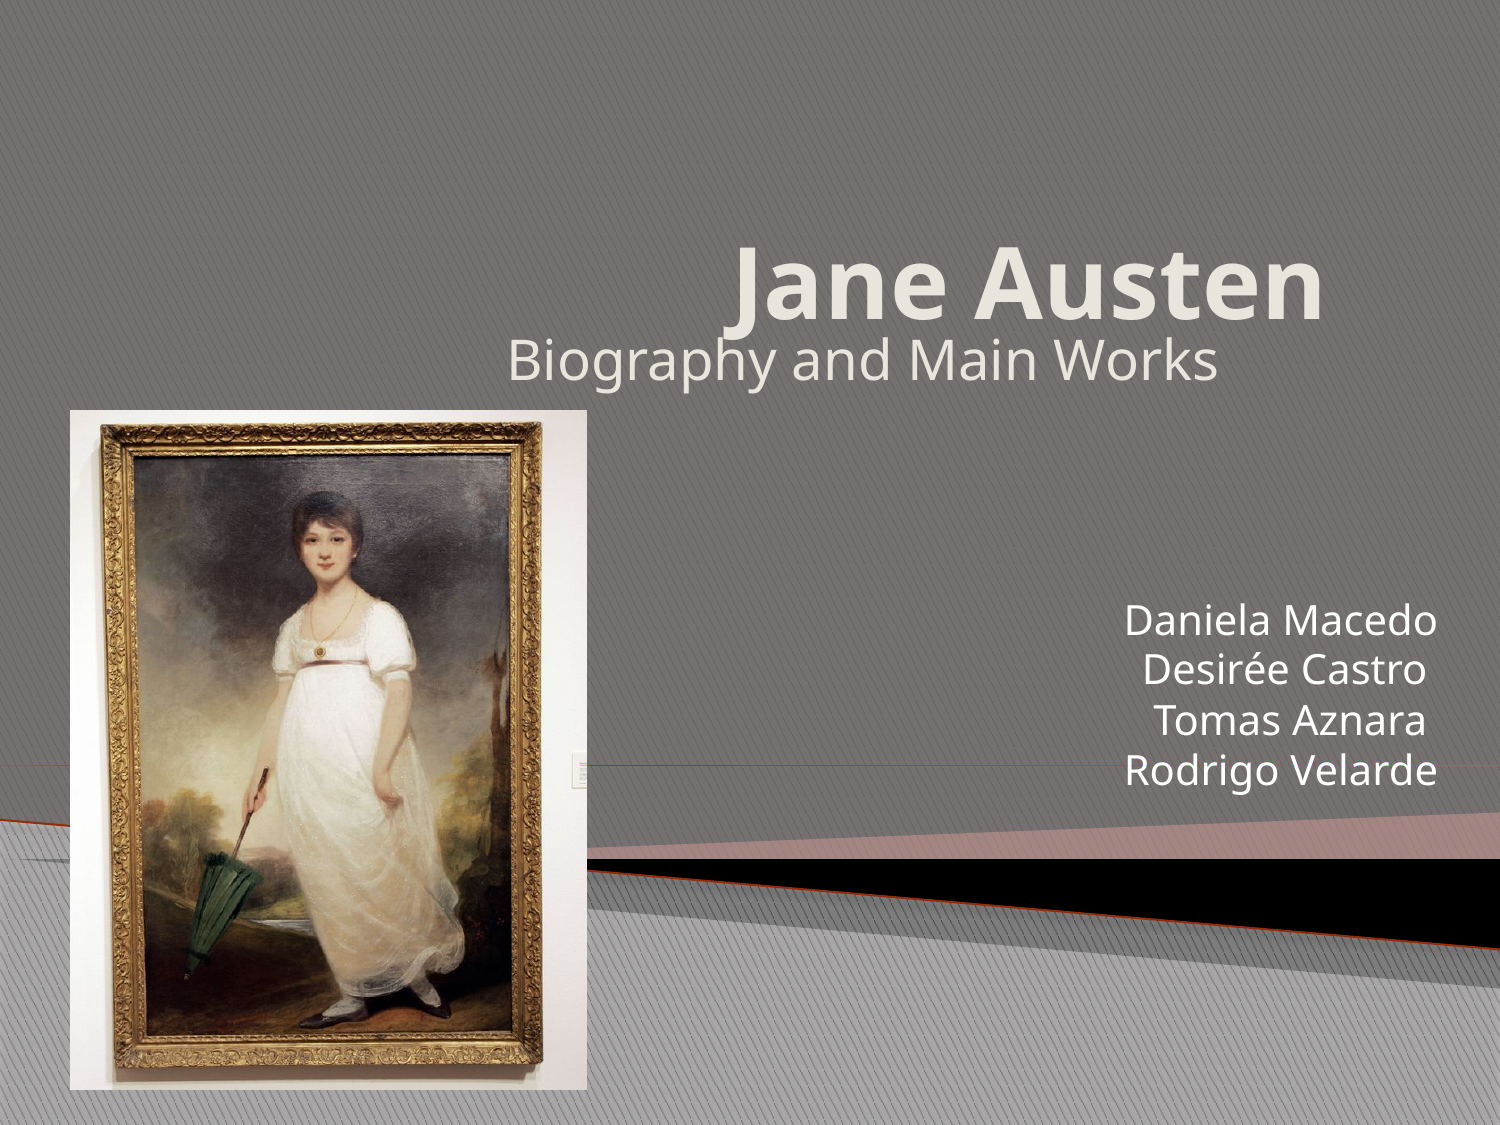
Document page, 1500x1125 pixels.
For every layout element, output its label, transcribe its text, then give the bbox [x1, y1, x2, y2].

subtitle Biography and Main Works [187, 316, 1238, 585]
picture [5, 409, 1500, 1091]
title Jane Austen [93, 105, 1369, 347]
text_box Daniela Macedo Desirée Castro Tomas Aznara Rodrigo Velarde [592, 585, 1453, 801]
